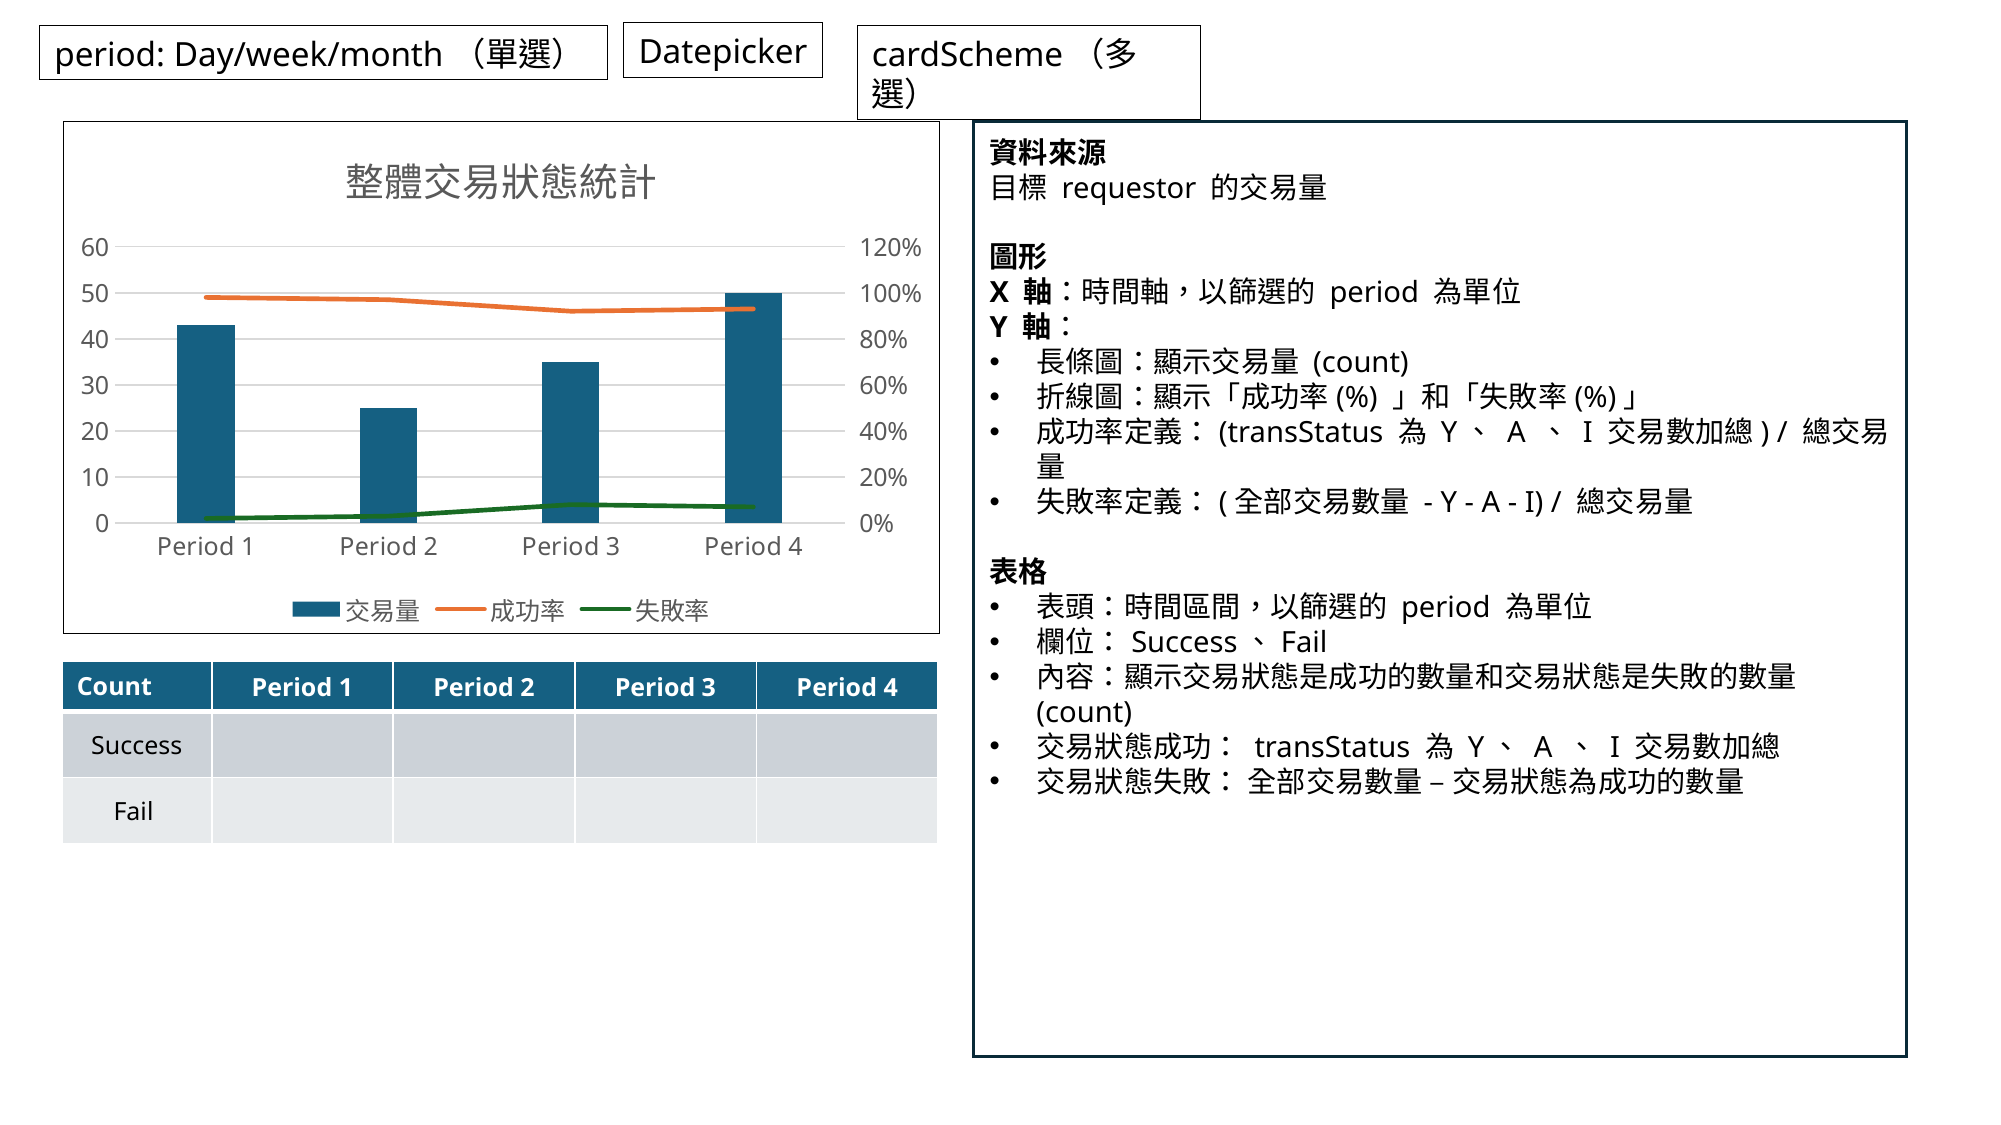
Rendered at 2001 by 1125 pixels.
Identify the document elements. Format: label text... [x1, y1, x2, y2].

table_cell [213, 778, 392, 843]
table_header Period 3 [576, 662, 756, 709]
text_box [972, 120, 1908, 1058]
table_cell [757, 714, 937, 777]
table_cell [576, 778, 756, 843]
table_cell Fail [63, 778, 211, 843]
text_box 資料來源 目標 requestor 的交易量 圖形 X 軸：時間軸，以篩選的 period 為單位 Y 軸： 長條圖：顯示交易量 (count) 折線圖：顯示「成功率(%) 」和「失敗率(%)」 成功率定義：(transStatus 為 Y、 A 、 I 交易數加總) / 總交易量 失敗率定義：(全部交易數量 - Y - A - I) / 總交易量 表格 表頭：時間區間，以篩選的 period 為單位 欄位：Success、Fail 內容：顯示交易狀態是成功的數量和交易狀態是失敗的數量(count) 交易狀態成功： transStatus 為 Y、 A 、 I 交易數加總 交易狀態失敗： 全部交易數量 – 交易狀態為成功的數量 [974, 126, 1908, 841]
chart [62, 120, 940, 635]
text_box cardScheme（多選） [857, 25, 1201, 120]
table_cell Success [63, 714, 211, 777]
table_header Period 2 [394, 662, 574, 709]
table_cell [757, 778, 937, 843]
table_header Count [63, 662, 211, 709]
table_cell [394, 778, 574, 843]
table_cell [576, 714, 756, 777]
table_cell [394, 714, 574, 777]
table_header Period 4 [757, 662, 937, 709]
table_cell [213, 714, 392, 777]
text_box period: Day/week/month（單選） [39, 25, 608, 80]
table_header Period 1 [213, 662, 392, 709]
text_box Datepicker [623, 22, 823, 78]
